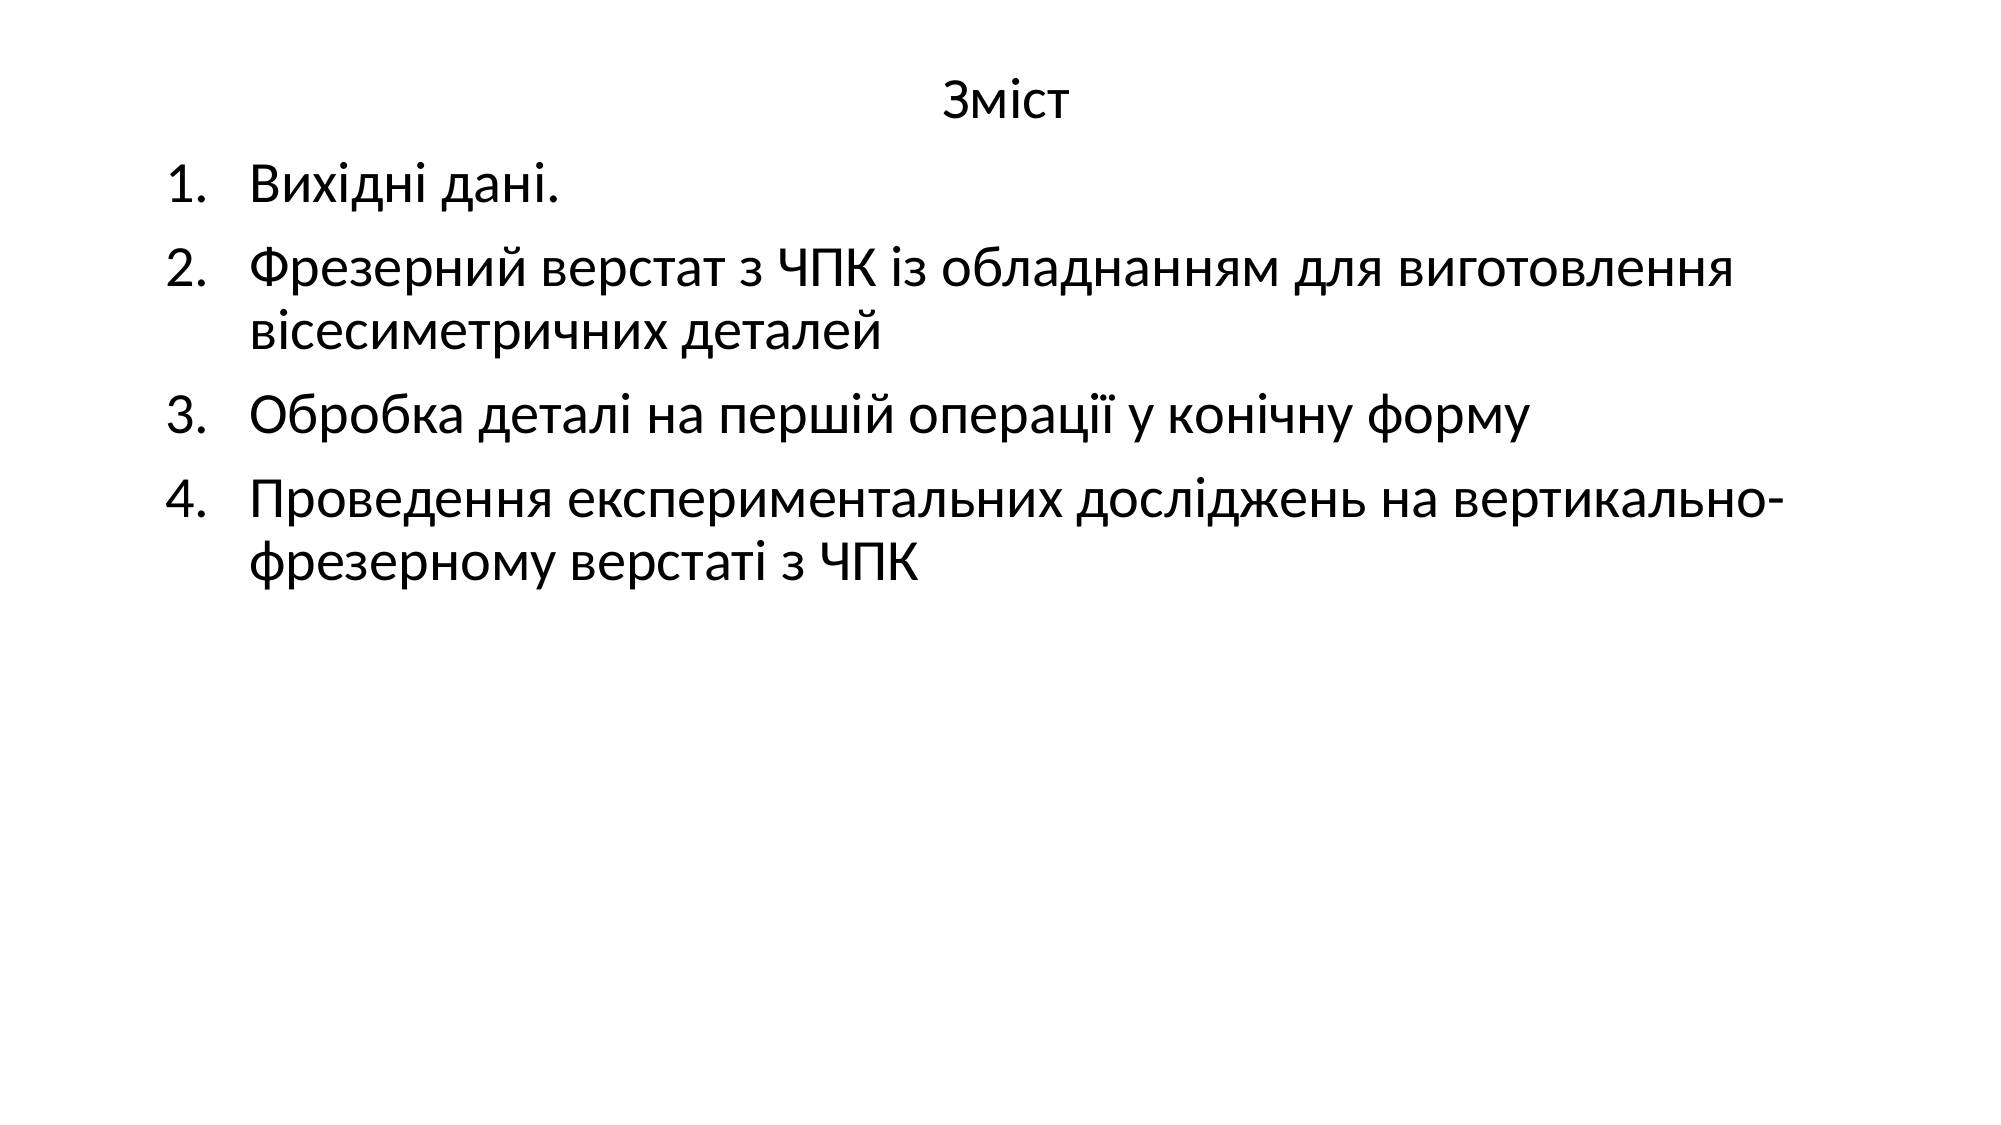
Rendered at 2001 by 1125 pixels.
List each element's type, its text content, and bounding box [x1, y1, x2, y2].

list Зміст Вихідні дані. Фрезерний верстат з ЧПК із обладнанням для виготовлення вісесиметричних деталей Обробка деталі на першій операції у конічну форму Проведення експериментальних досліджень на вертикально-фрезерному верстаті з ЧПК [150, 61, 1863, 1014]
